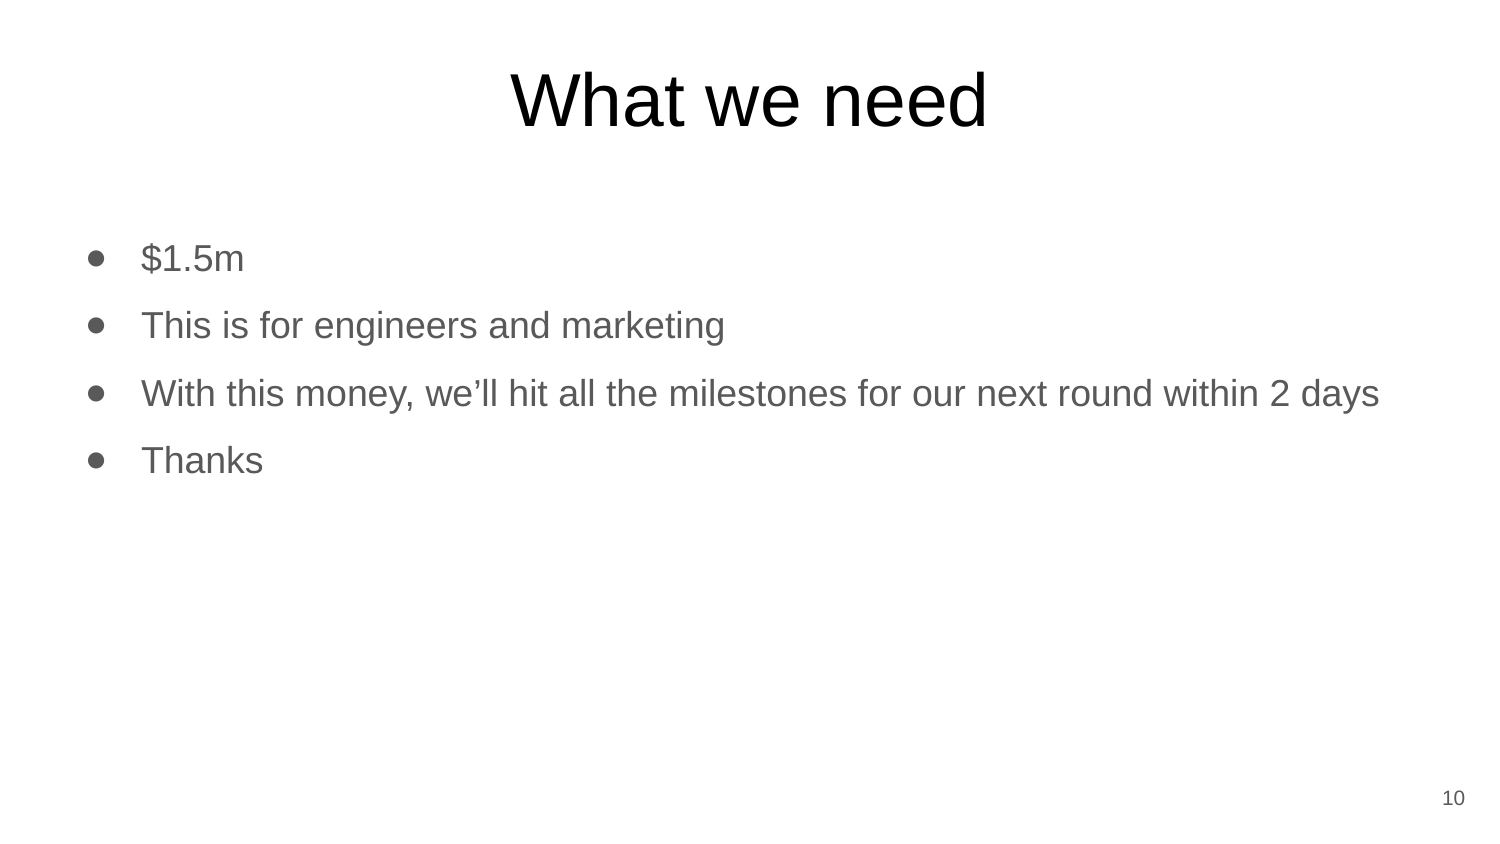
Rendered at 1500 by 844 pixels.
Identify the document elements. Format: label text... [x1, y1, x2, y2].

subtitle $1.5m This is for engineers and marketing With this money, we’ll hit all the milestones for our next round within 2 days Thanks [51, 196, 1449, 744]
title What we need [51, 42, 1449, 157]
slide_number 10 [1389, 764, 1480, 830]
